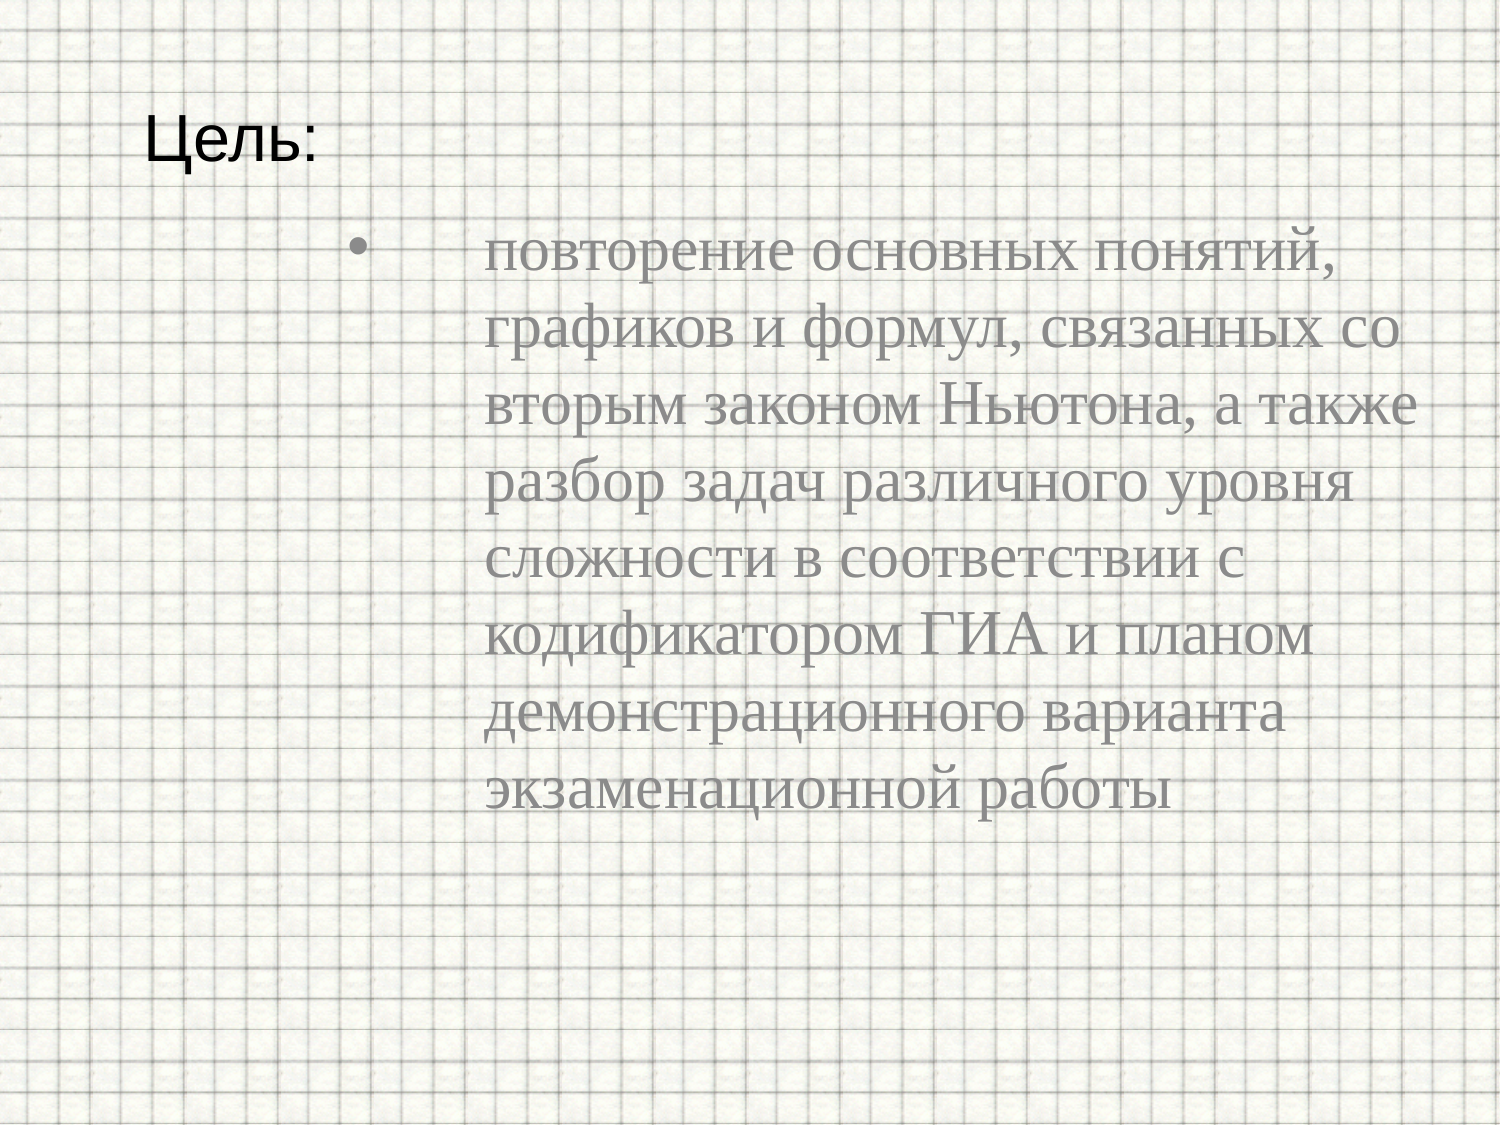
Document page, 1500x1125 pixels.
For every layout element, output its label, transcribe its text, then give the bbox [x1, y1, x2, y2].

subtitle повторение основных понятий, графиков и формул, связанных со вторым законом Ньютона, а также разбор задач различного уровня сложности в соответствии с кодификатором ГИА и планом демонстрационного варианта экзаменационной работы [328, 199, 1500, 832]
title Цель: [128, 58, 528, 211]
picture [0, 0, 1500, 1125]
